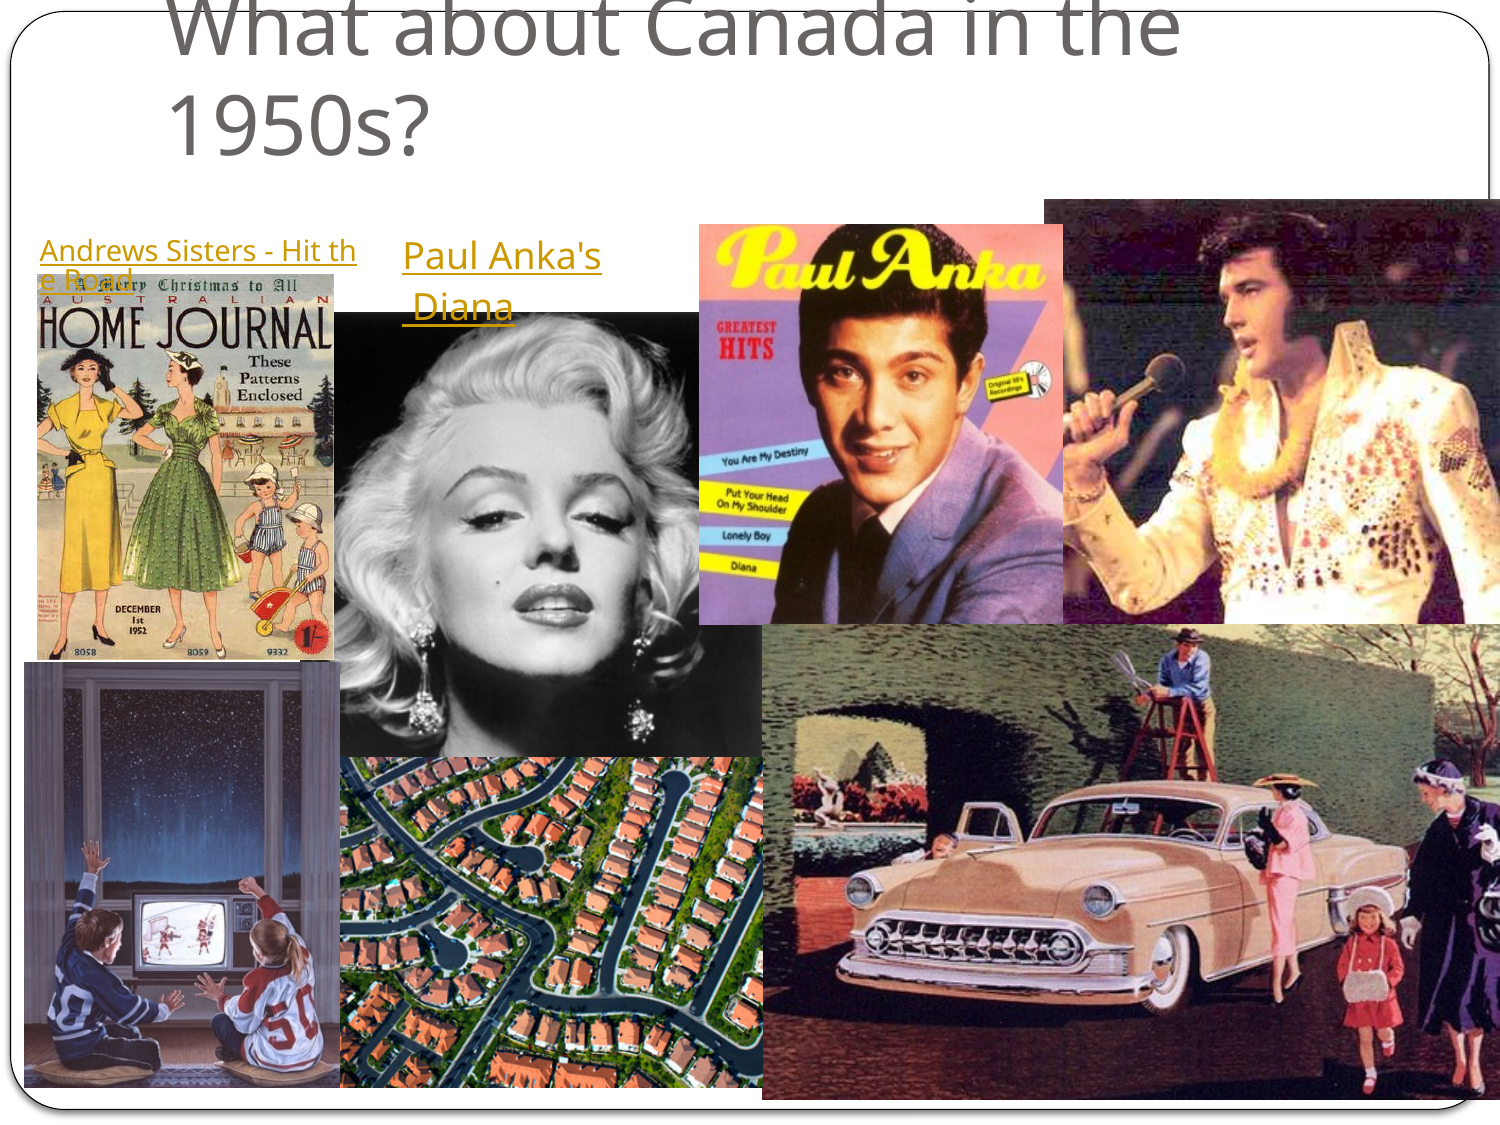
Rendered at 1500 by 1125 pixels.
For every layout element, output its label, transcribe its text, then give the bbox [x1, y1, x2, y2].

picture [24, 199, 1500, 1101]
text_box Paul Anka's Diana [387, 224, 663, 310]
text_box Andrews Sisters - Hit the Road [24, 224, 388, 280]
title What about Canada in the 1950s? [150, 0, 1425, 188]
